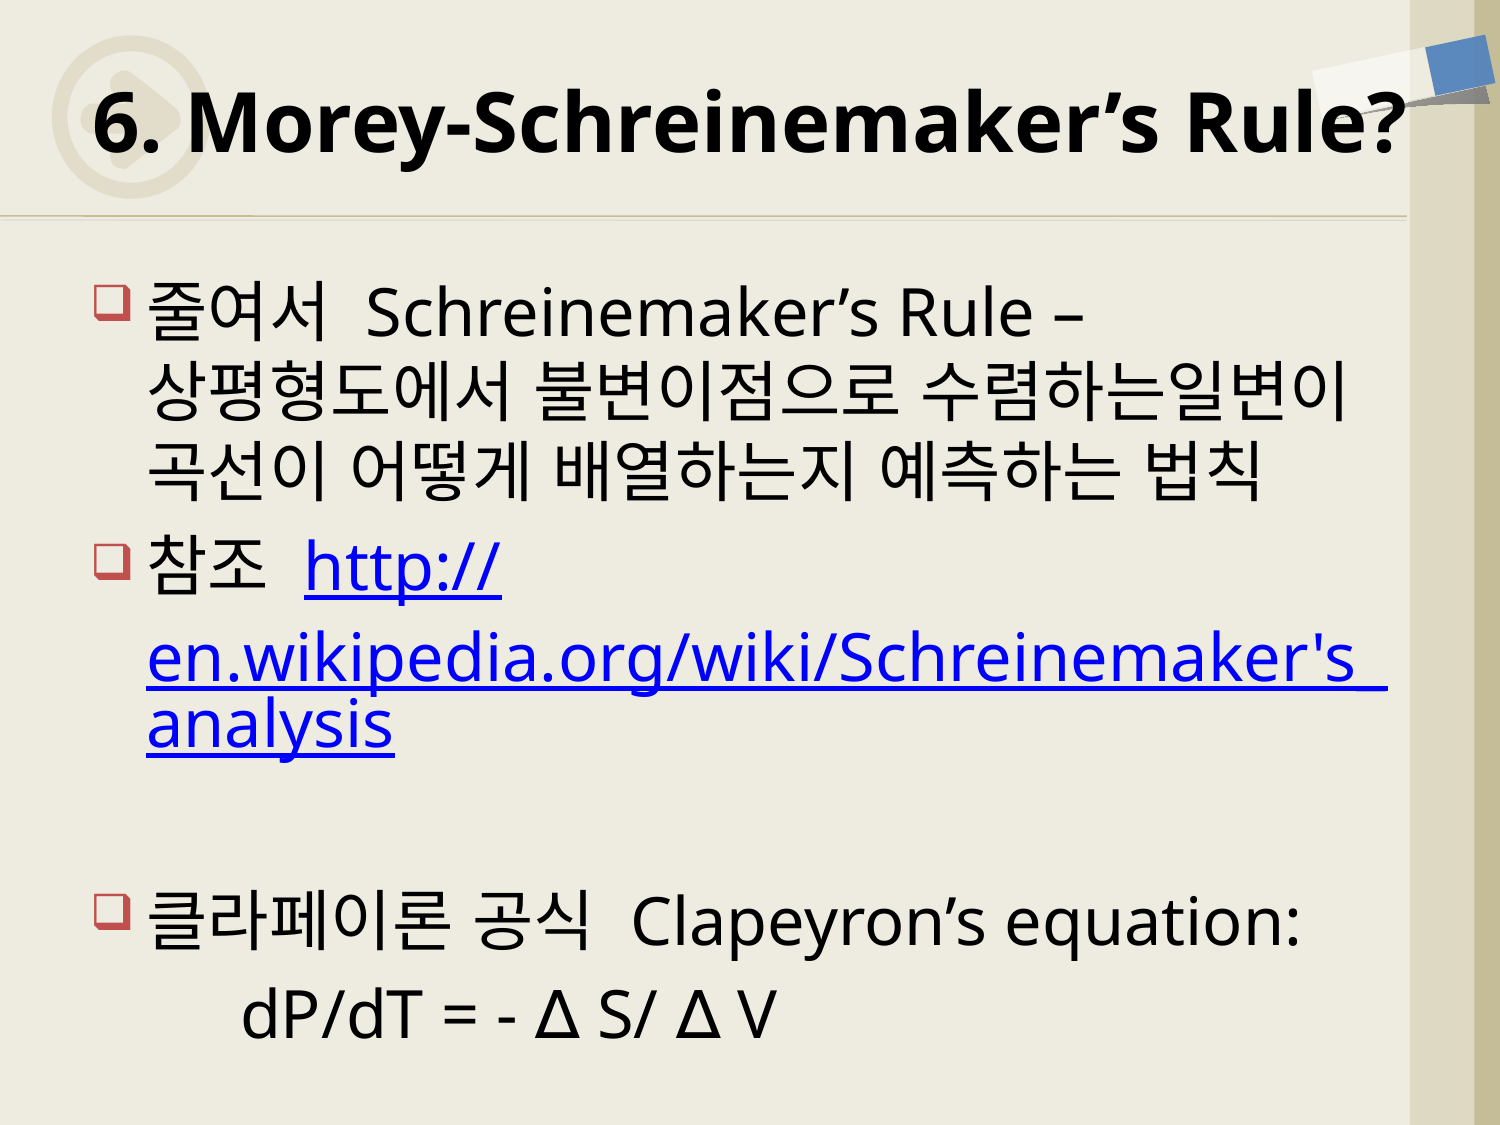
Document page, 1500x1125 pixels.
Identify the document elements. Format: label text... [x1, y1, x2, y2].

list 줄여서 Schreinemaker’s Rule – 상평형도에서 불변이점으로 수렴하는일변이 곡선이 어떻게 배열하는지 예측하는 법칙 참조 http://en.wikipedia.org/wiki/Schreinemaker's_analysis 클라페이론 공식 Clapeyron’s equation: dP/dT = - ∆ S/ ∆ V [75, 262, 1406, 1005]
title 6. Morey-Schreinemaker’s Rule? [75, 24, 1425, 213]
